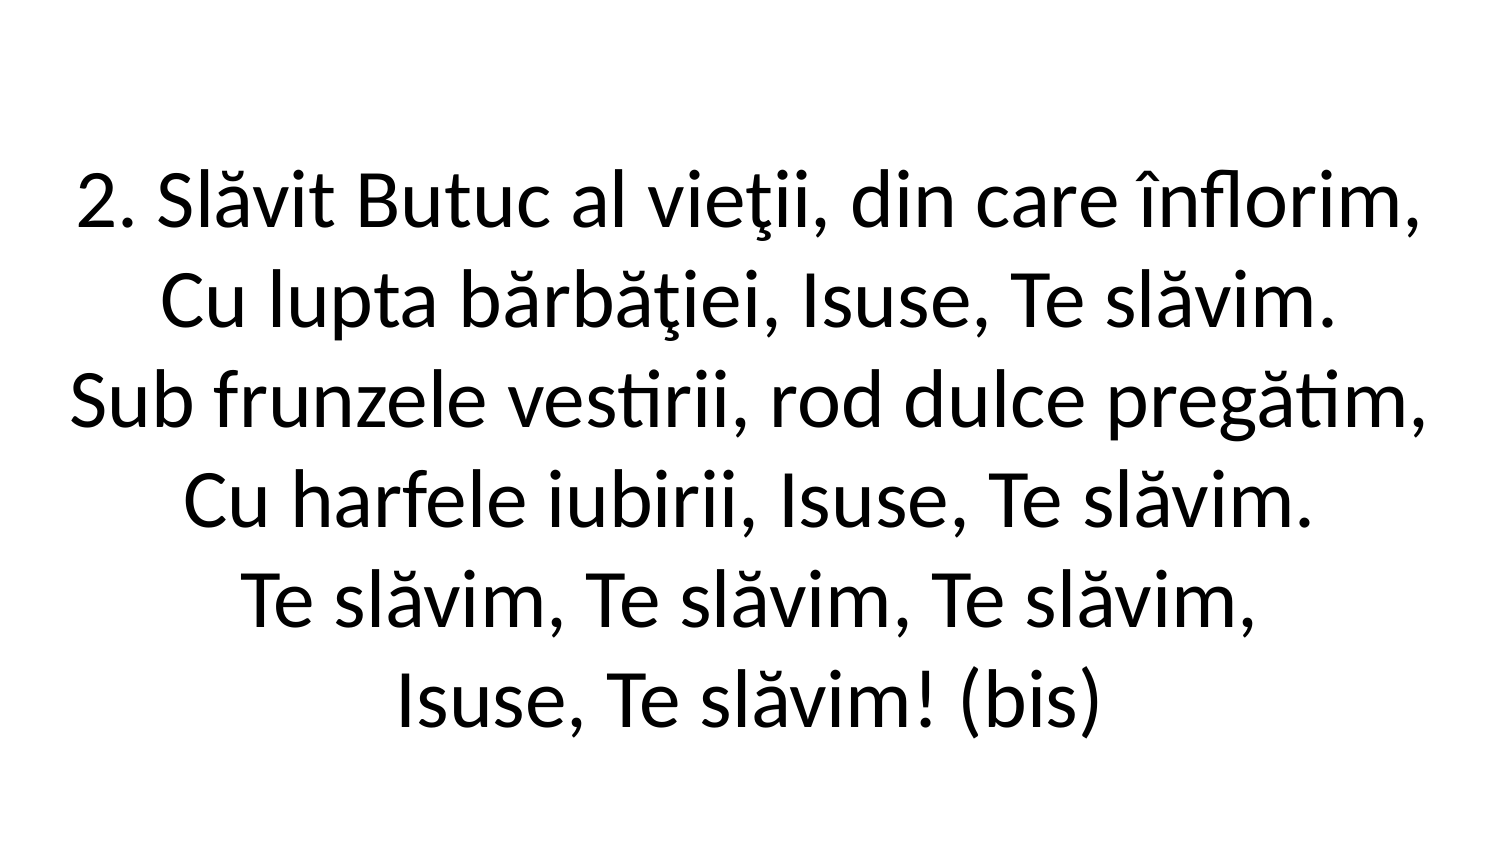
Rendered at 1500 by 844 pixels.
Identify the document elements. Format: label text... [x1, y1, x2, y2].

text_box 2. Slăvit Butuc al vieţii, din care înflorim, Cu lupta bărbăţiei, Isuse, Te slăvim. Sub frunzele vestirii, rod dulce pregătim, Cu harfele iubirii, Isuse, Te slăvim. Te slăvim, Te slăvim, Te slăvim, Isuse, Te slăvim! (bis) [54, 92, 1446, 752]
